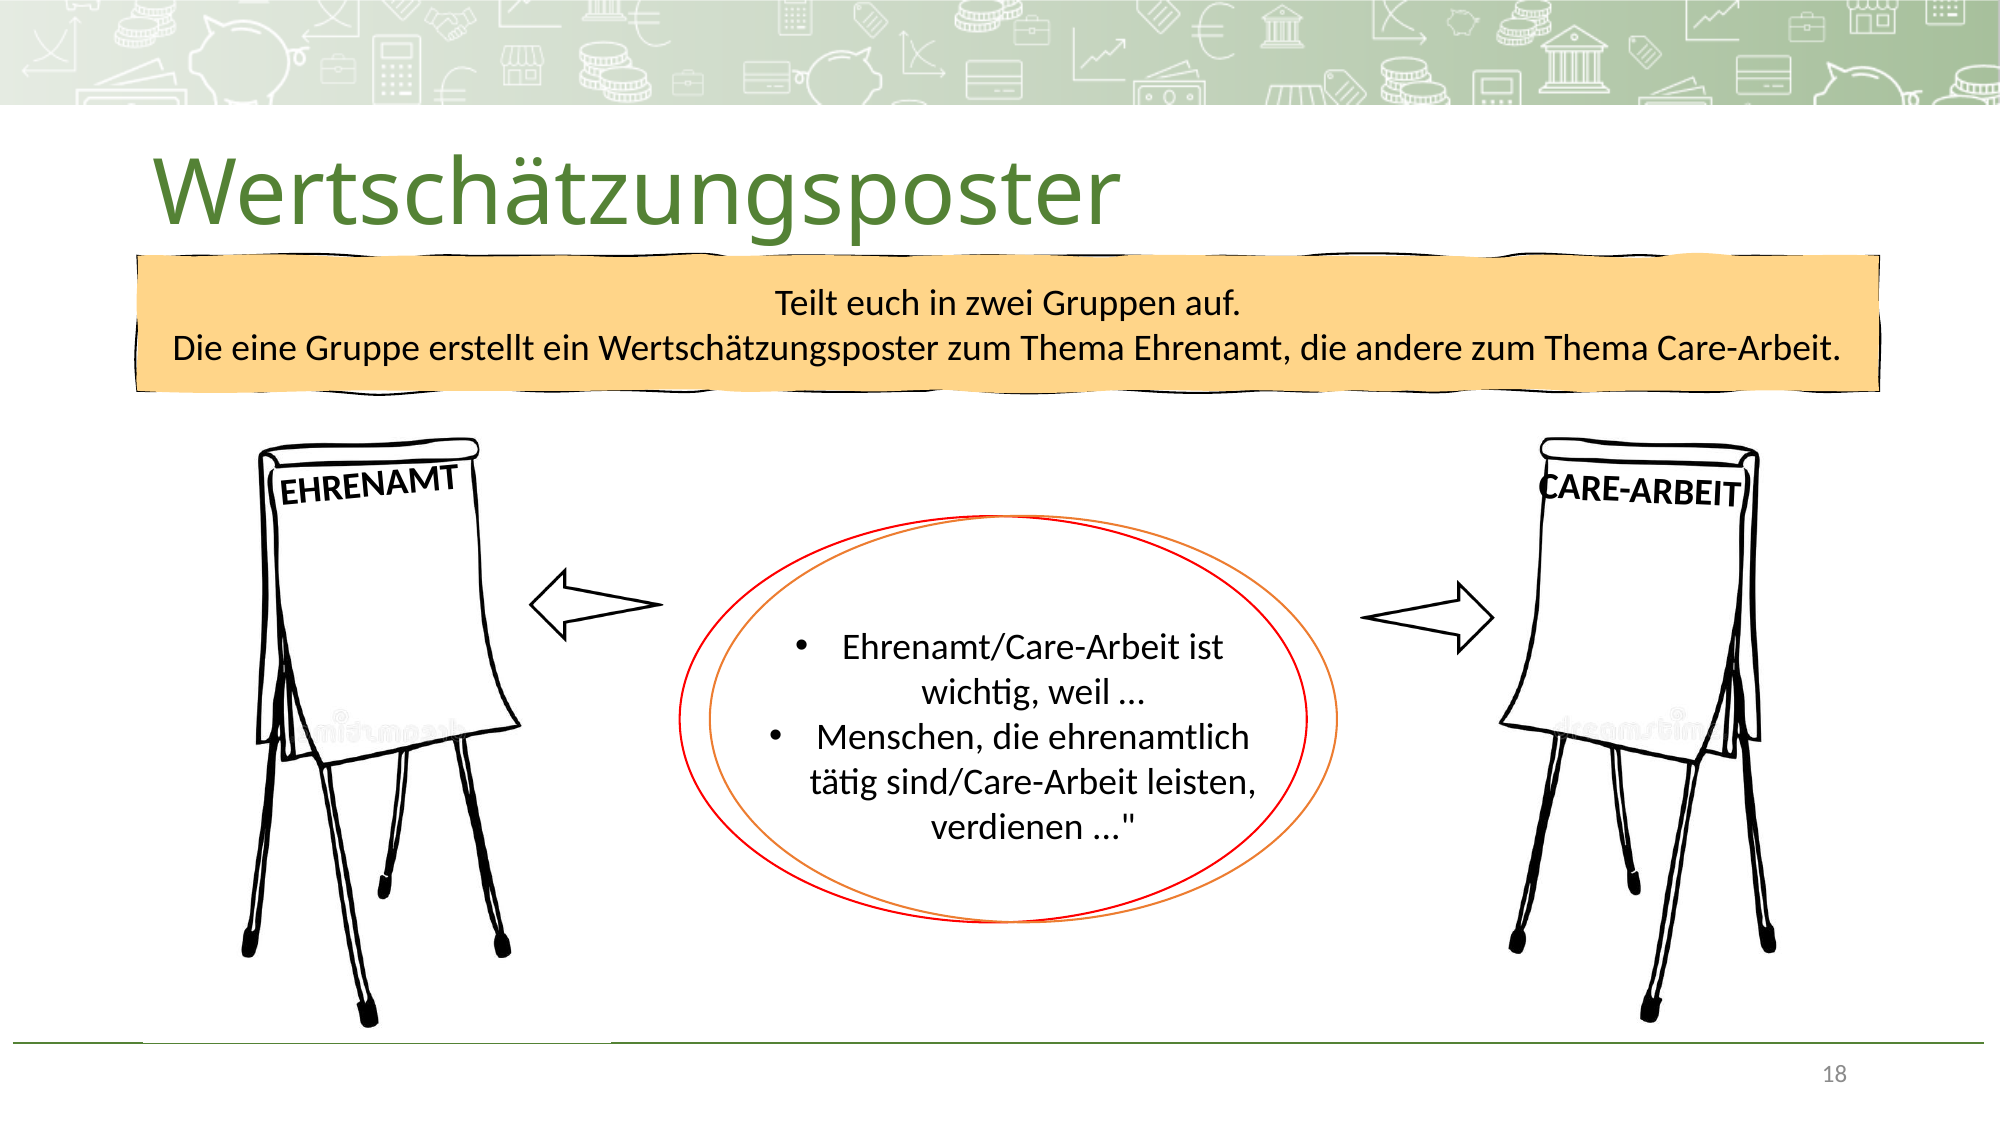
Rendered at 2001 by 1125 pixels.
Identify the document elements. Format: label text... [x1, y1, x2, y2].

title Wertschätzungsposter [137, 111, 1863, 257]
slide_number 18 [1412, 1042, 1863, 1103]
text_box Teilt euch in zwei Gruppen auf. Die eine Gruppe erstellt ein Wertschätzungsposter zum Thema Ehrenamt, die andere zum Thema Care-Arbeit. [134, 252, 1882, 395]
picture [143, 395, 673, 1043]
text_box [679, 515, 1337, 923]
picture [1350, 395, 1873, 1038]
picture [0, 0, 2000, 105]
